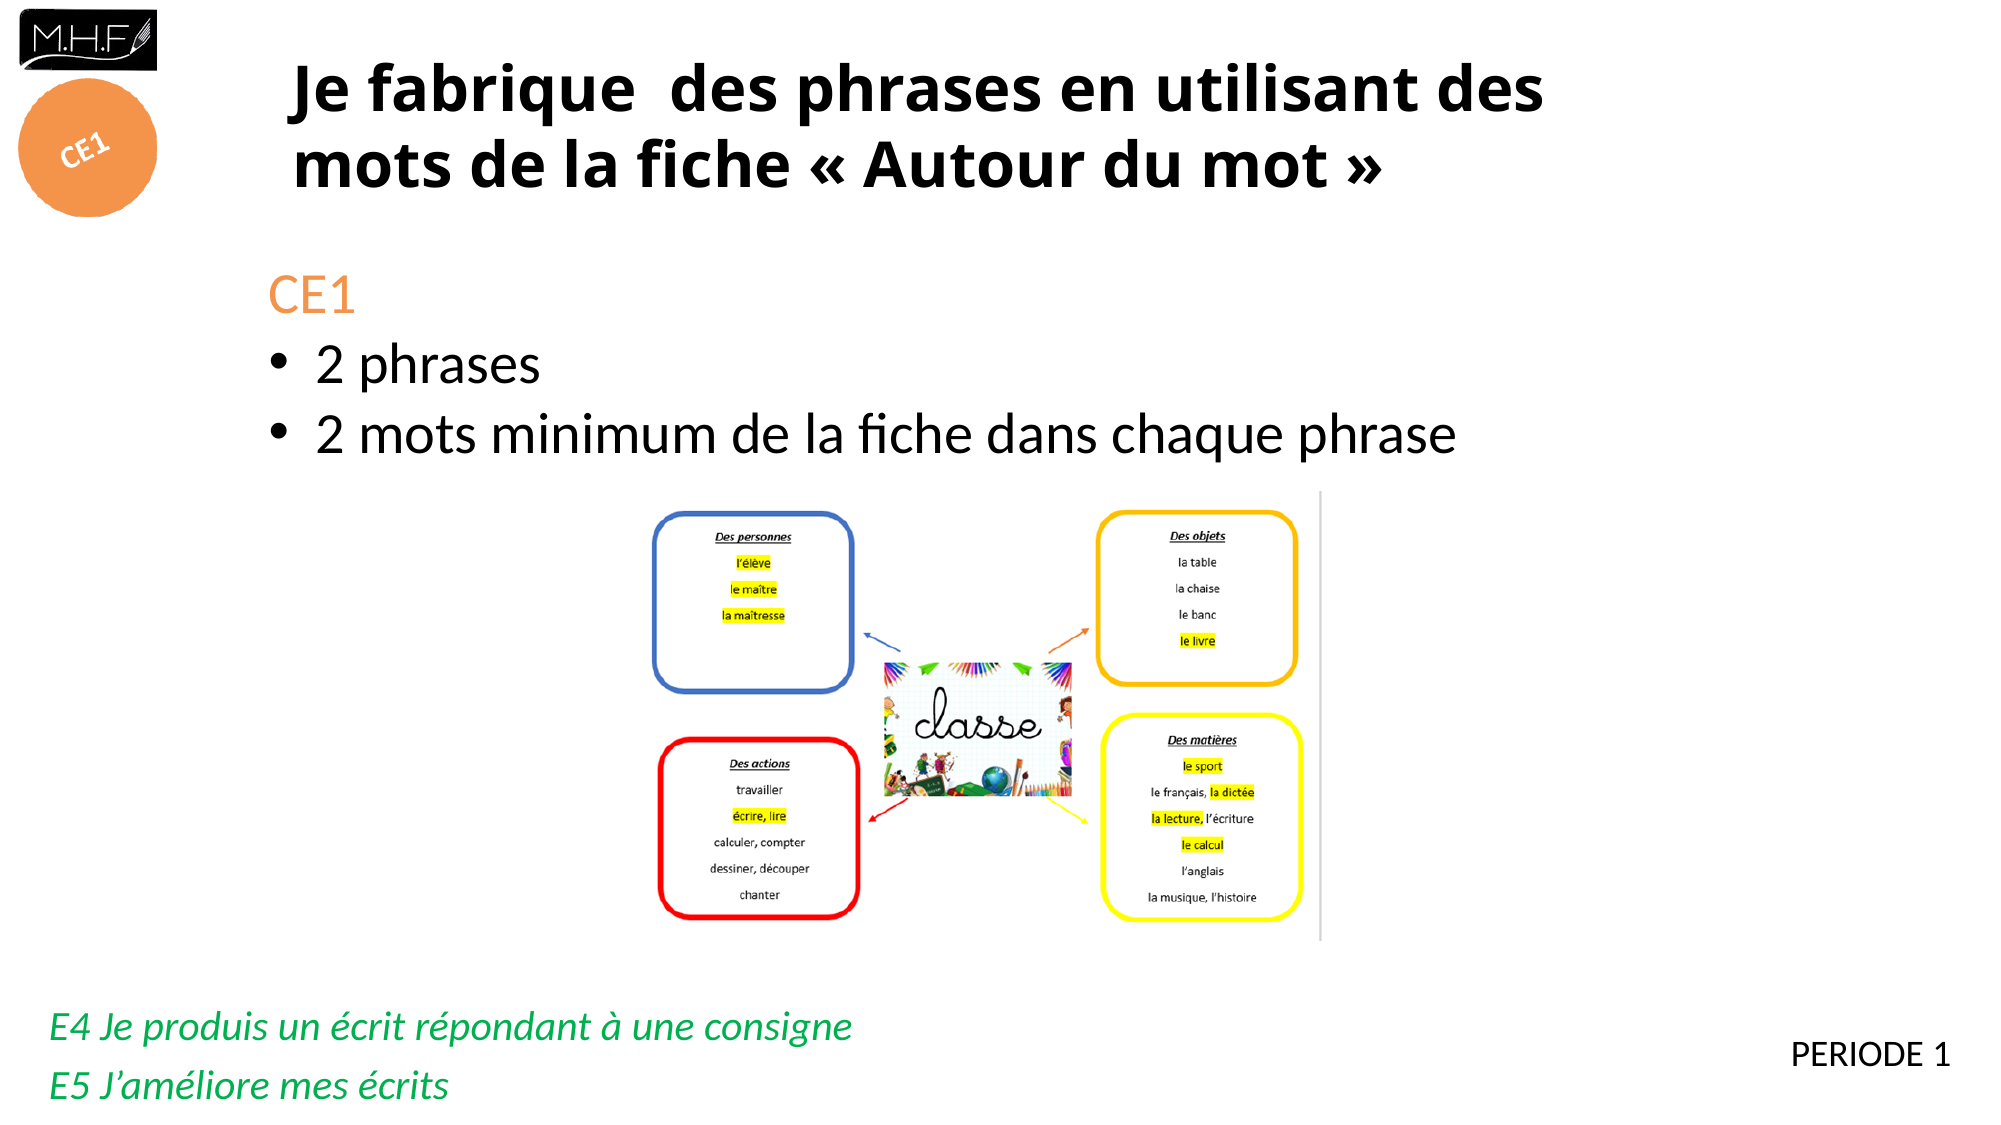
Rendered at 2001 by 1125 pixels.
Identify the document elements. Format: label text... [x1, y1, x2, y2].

picture [16, 7, 157, 74]
text_box CE1 2 phrases 2 mots minimum de la fiche dans chaque phrase [253, 247, 1502, 473]
picture [635, 491, 1322, 941]
text_box PERIODE 1 [1446, 1021, 1967, 1082]
picture [18, 78, 157, 218]
text_box Je fabrique des phrases en utilisant des mots de la fiche « Autour du mot » [277, 40, 1613, 208]
text_box E4 Je produis un écrit répondant à une consigne E5 J’améliore mes écrits [33, 991, 1446, 1125]
